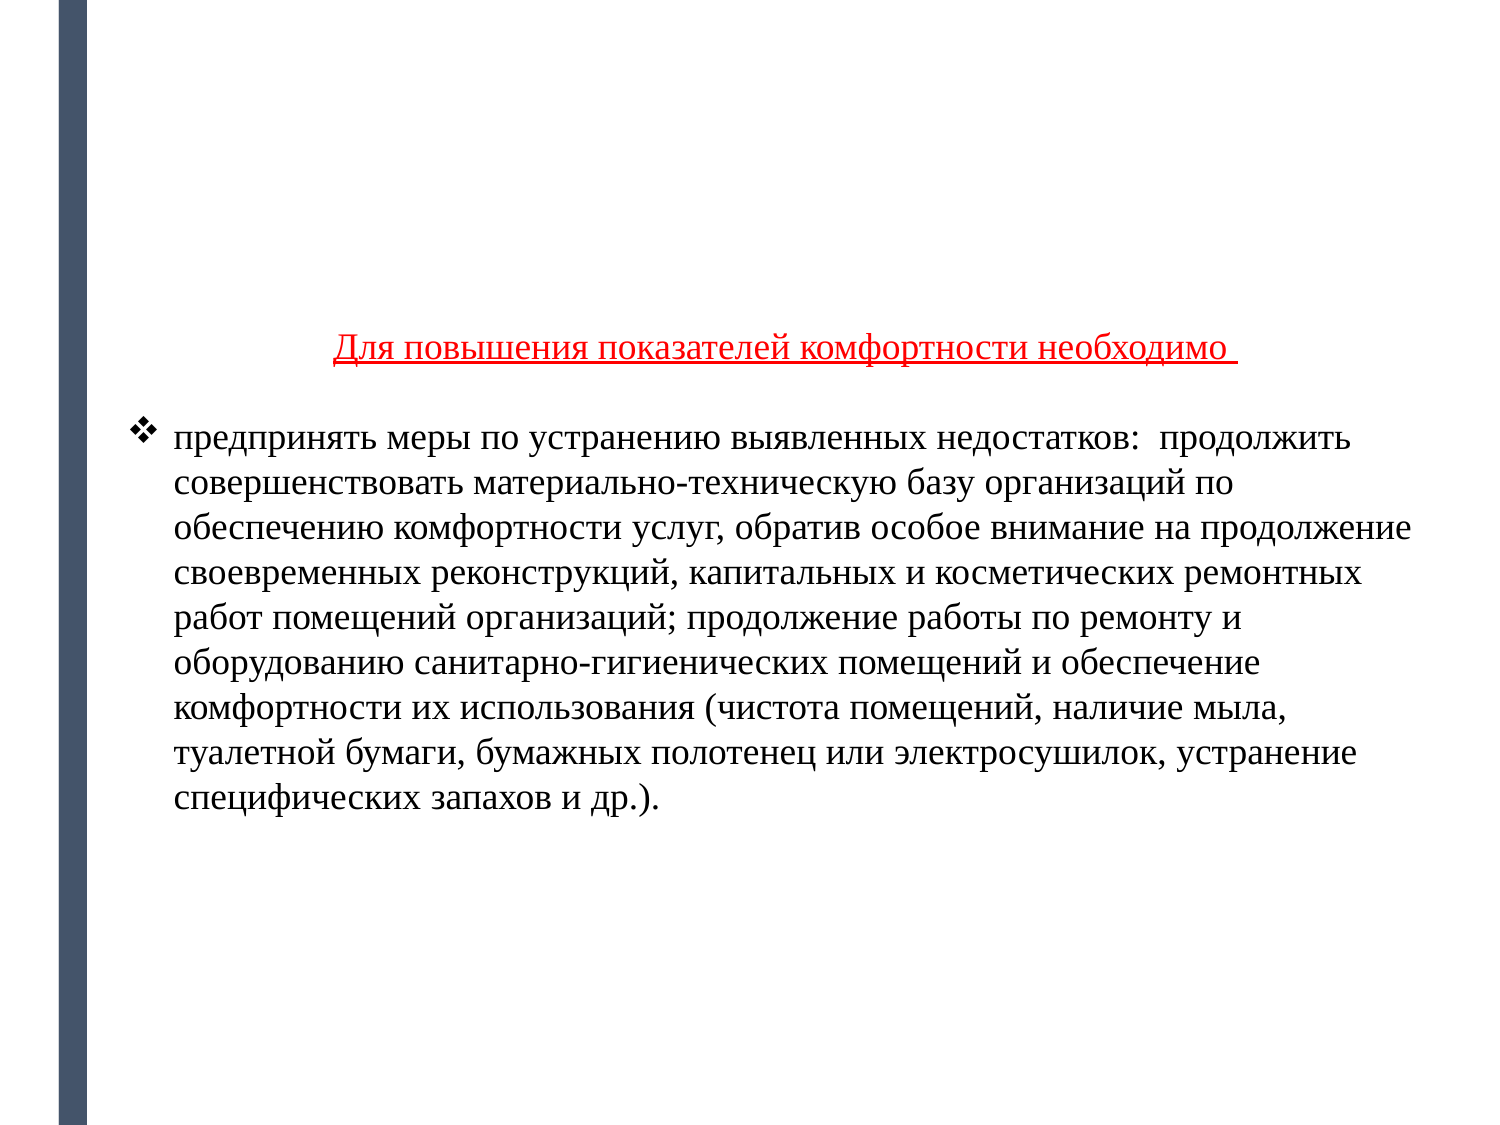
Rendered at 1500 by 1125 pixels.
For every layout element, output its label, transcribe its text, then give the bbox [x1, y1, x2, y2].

text_box Для повышения показателей комфортности необходимо предпринять меры по устранению выявленных недостатков: продолжить совершенствовать материально-техническую базу организаций по обеспечению комфортности услуг, обратив особое внимание на продолжение своевременных реконструкций, капитальных и косметических ремонтных работ помещений организаций; продолжение работы по ремонту и оборудованию санитарно-гигиенических помещений и обеспечение комфортности их использования (чистота помещений, наличие мыла, туалетной бумаги, бумажных полотенец или электросушилок, устранение специфических запахов и др.). [112, 314, 1459, 825]
